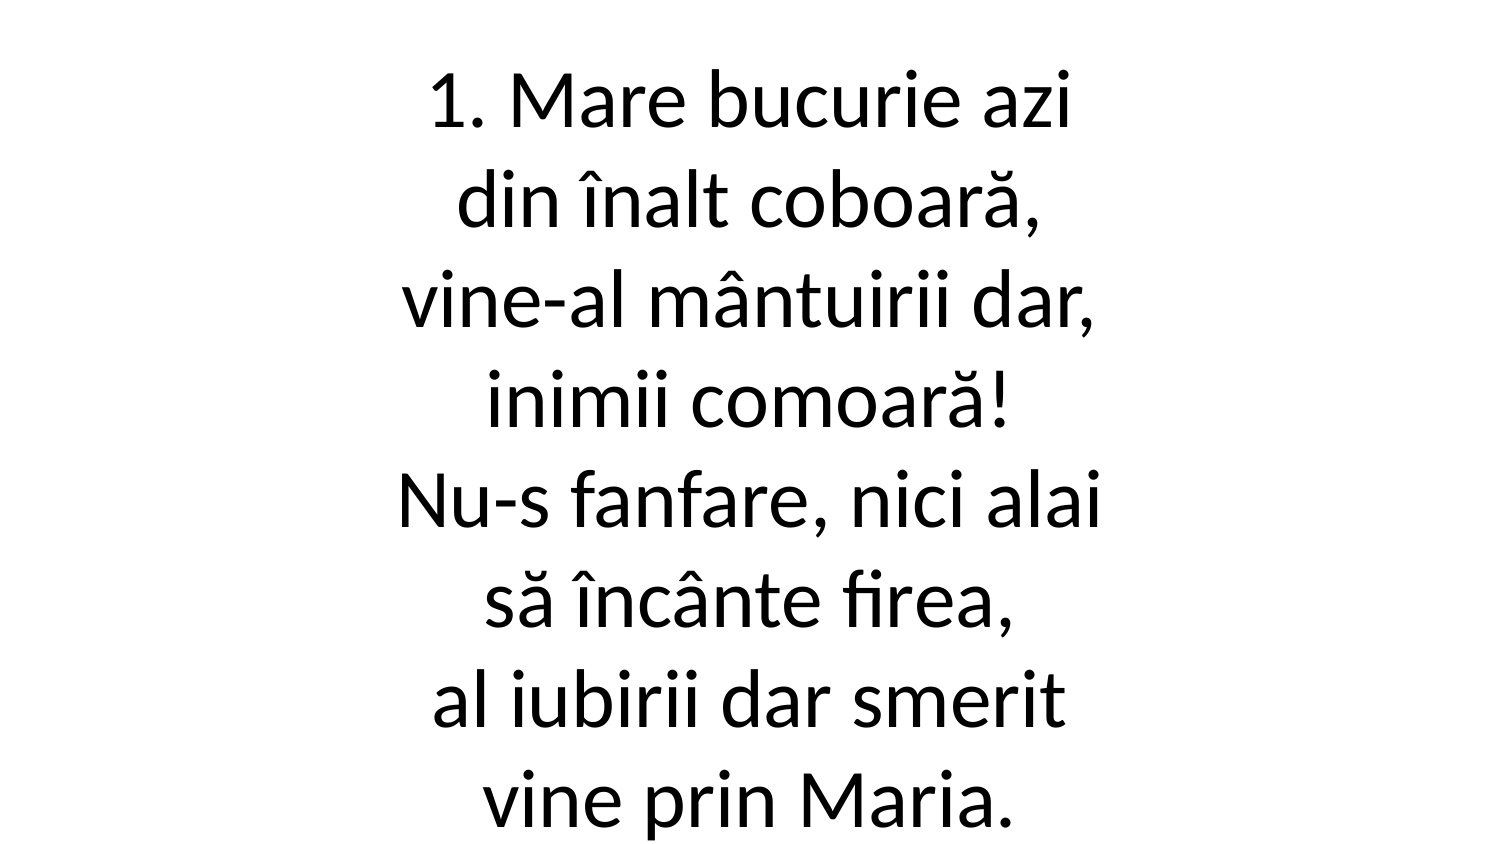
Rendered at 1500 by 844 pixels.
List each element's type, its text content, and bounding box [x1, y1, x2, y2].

text_box 1. Mare bucurie azi din înalt coboară, vine-al mântuirii dar, inimii comoară! Nu-s fanfare, nici alai să încânte firea, al iubirii dar smerit vine prin Maria. [381, 0, 1119, 844]
